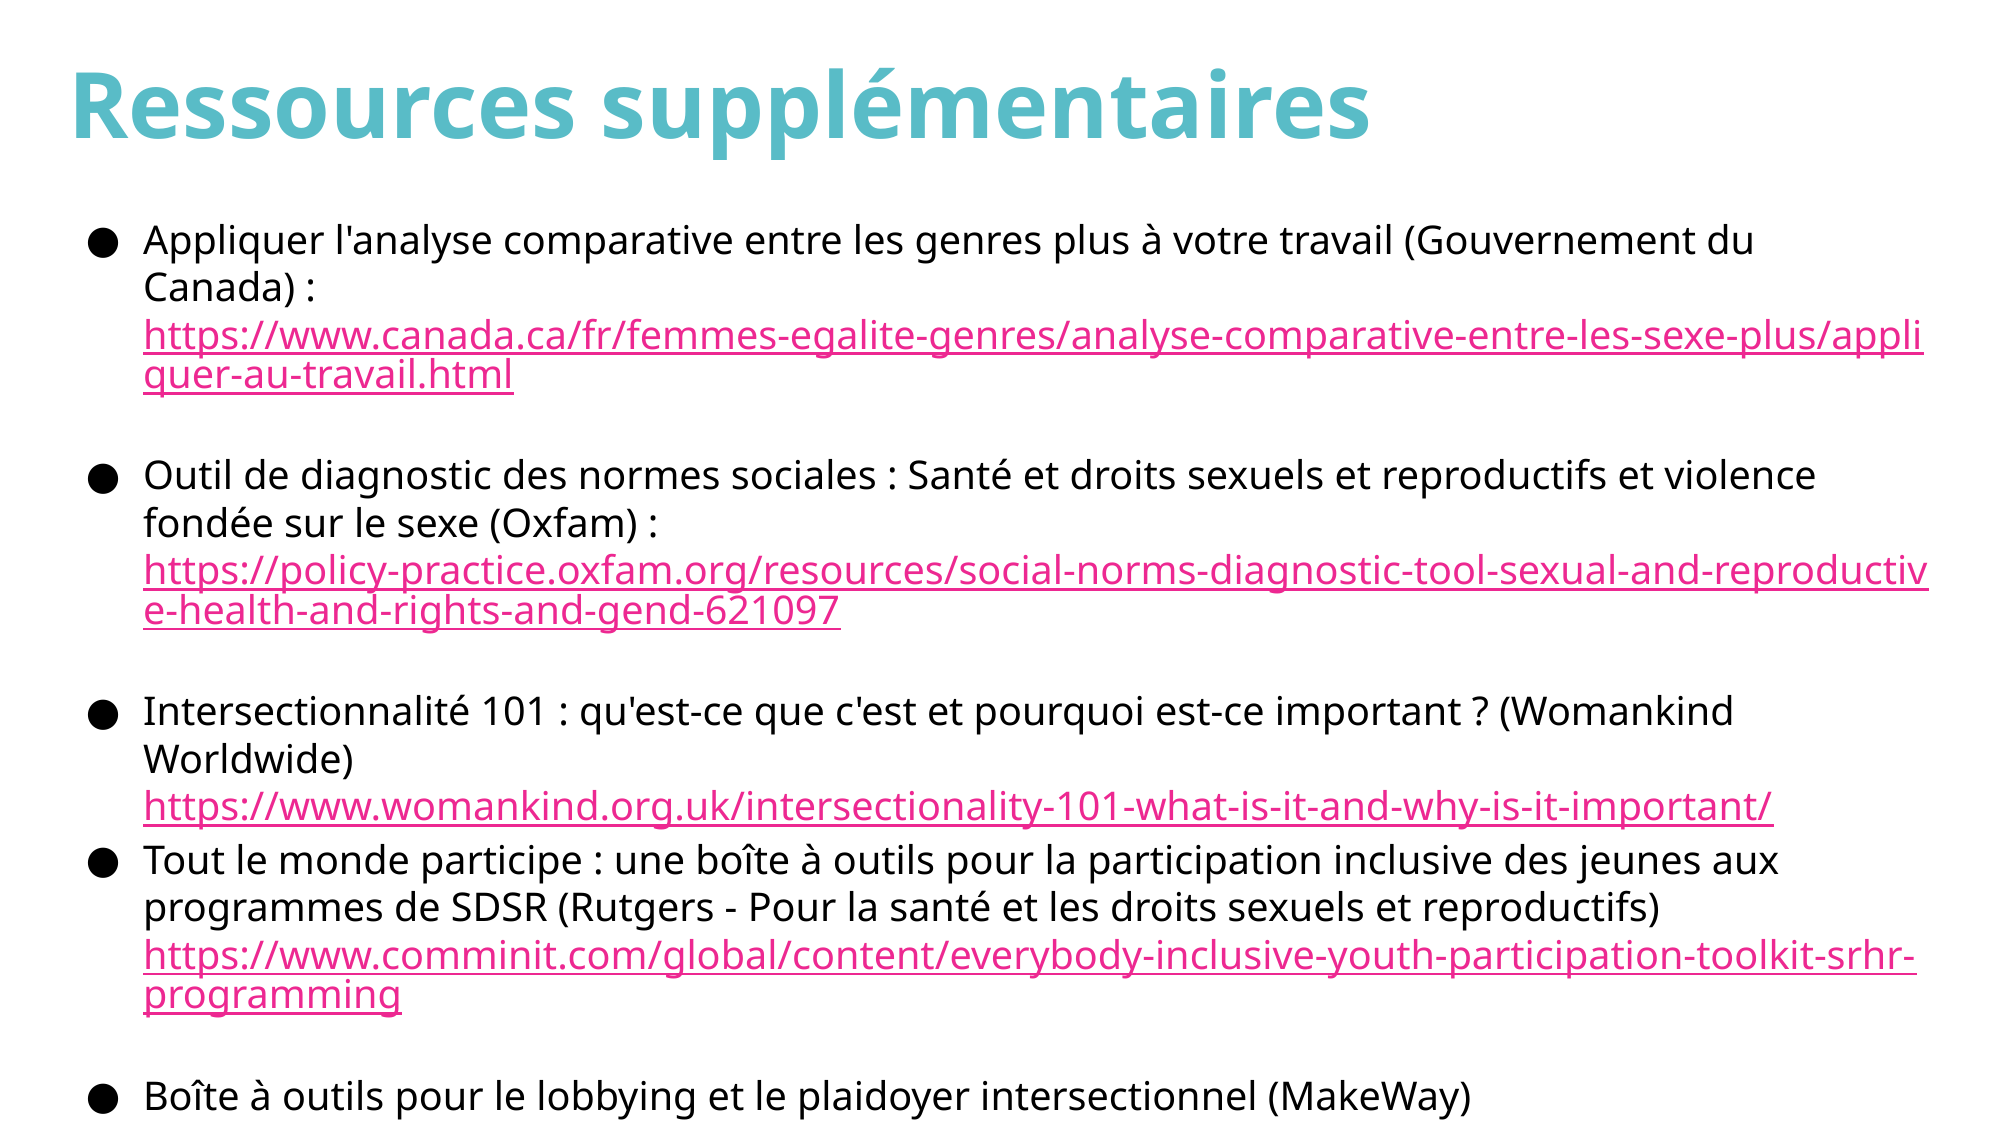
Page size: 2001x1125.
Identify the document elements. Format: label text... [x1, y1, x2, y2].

title Ressources supplémentaires [68, 47, 1932, 173]
list Appliquer l'analyse comparative entre les genres plus à votre travail (Gouvernement du Canada) : https://www.canada.ca/fr/femmes-egalite-genres/analyse-comparative-entre-les-sexe-plus/appliquer-au-travail.html Outil de diagnostic des normes sociales : Santé et droits sexuels et reproductifs et violence fondée sur le sexe (Oxfam) : https://policy-practice.oxfam.org/resources/social-norms-diagnostic-tool-sexual-and-reproductive-health-and-rights-and-gend-621097 Intersectionnalité 101 : qu'est-ce que c'est et pourquoi est-ce important ? (Womankind Worldwide) https://www.womankind.org.uk/intersectionality-101-what-is-it-and-why-is-it-important/ Tout le monde participe : une boîte à outils pour la participation inclusive des jeunes aux programmes de SDSR (Rutgers - Pour la santé et les droits sexuels et reproductifs) https://www.comminit.com/global/content/everybody-inclusive-youth-participation-toolkit-srhr-programming Boîte à outils pour le lobbying et le plaidoyer intersectionnel (MakeWay) https://www.make-way.org/toolkit/# [68, 214, 1932, 962]
